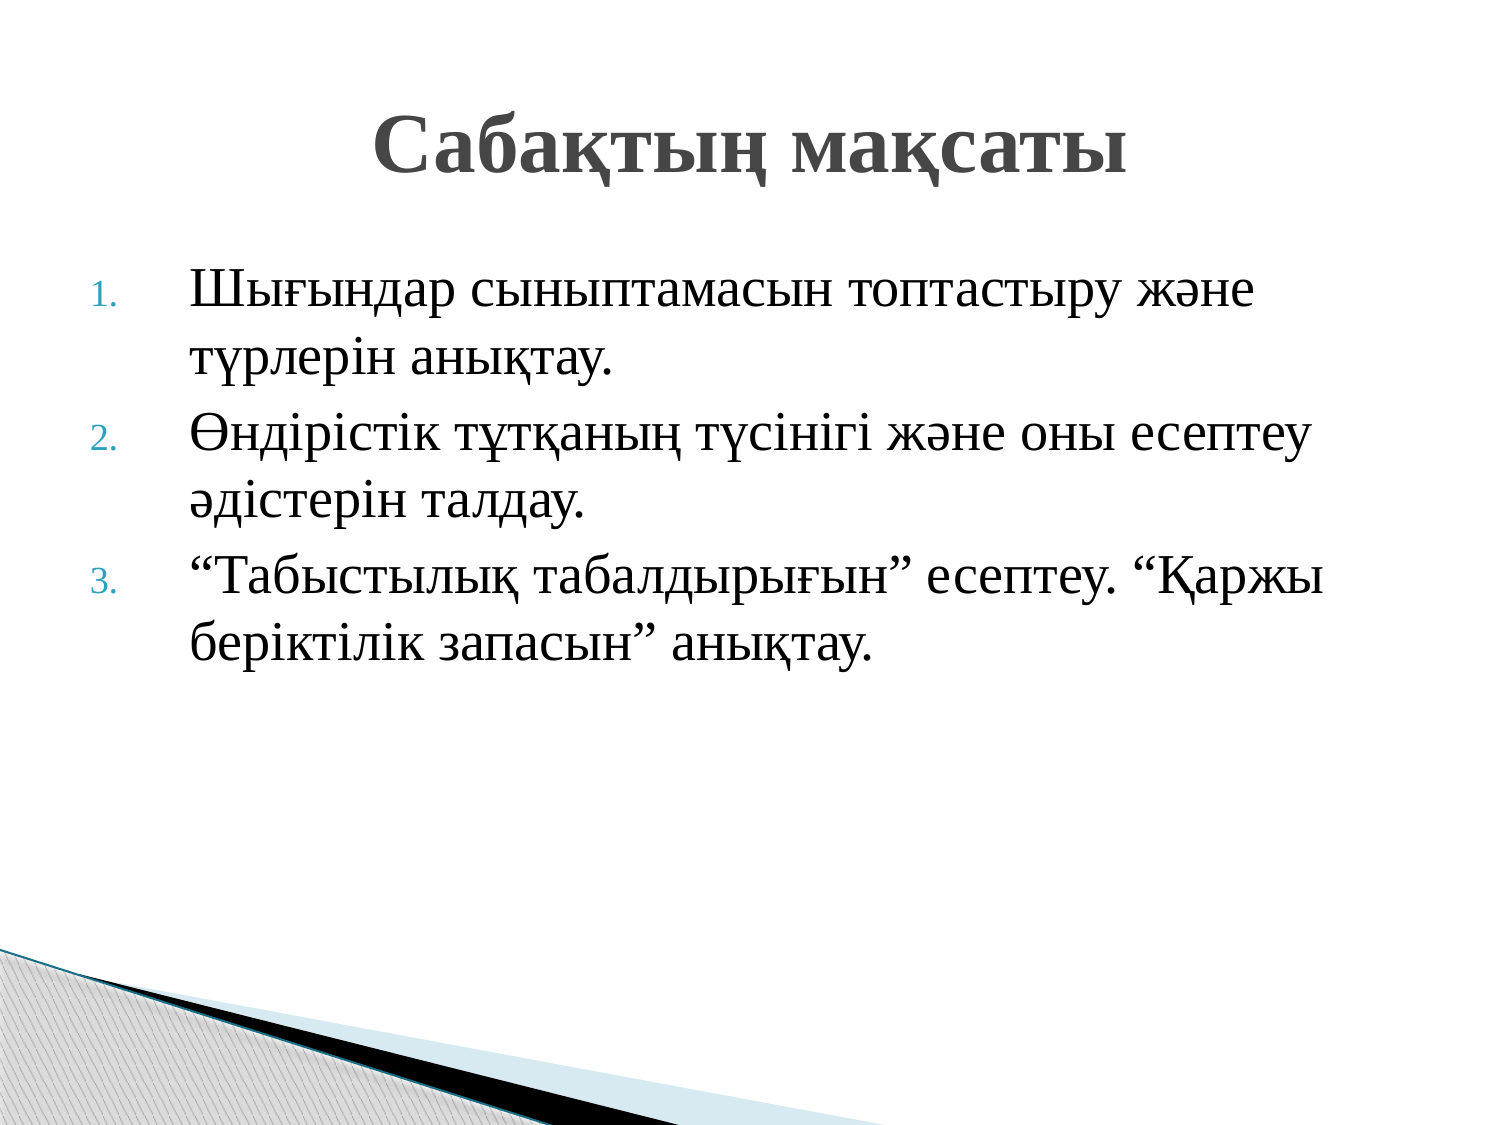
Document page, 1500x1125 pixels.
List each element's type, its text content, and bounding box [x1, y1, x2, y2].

title Сабақтың мақсаты [75, 45, 1425, 233]
list Шығындар сыныптамасын топтастыру және түрлерін анықтау. Өндірістік тұтқаның түсінігі және оны есептеу әдістерін талдау. “Табыстылық табалдырығын” есептеу. “Қаржы беріктілік запасын” анықтау. [75, 243, 1425, 986]
